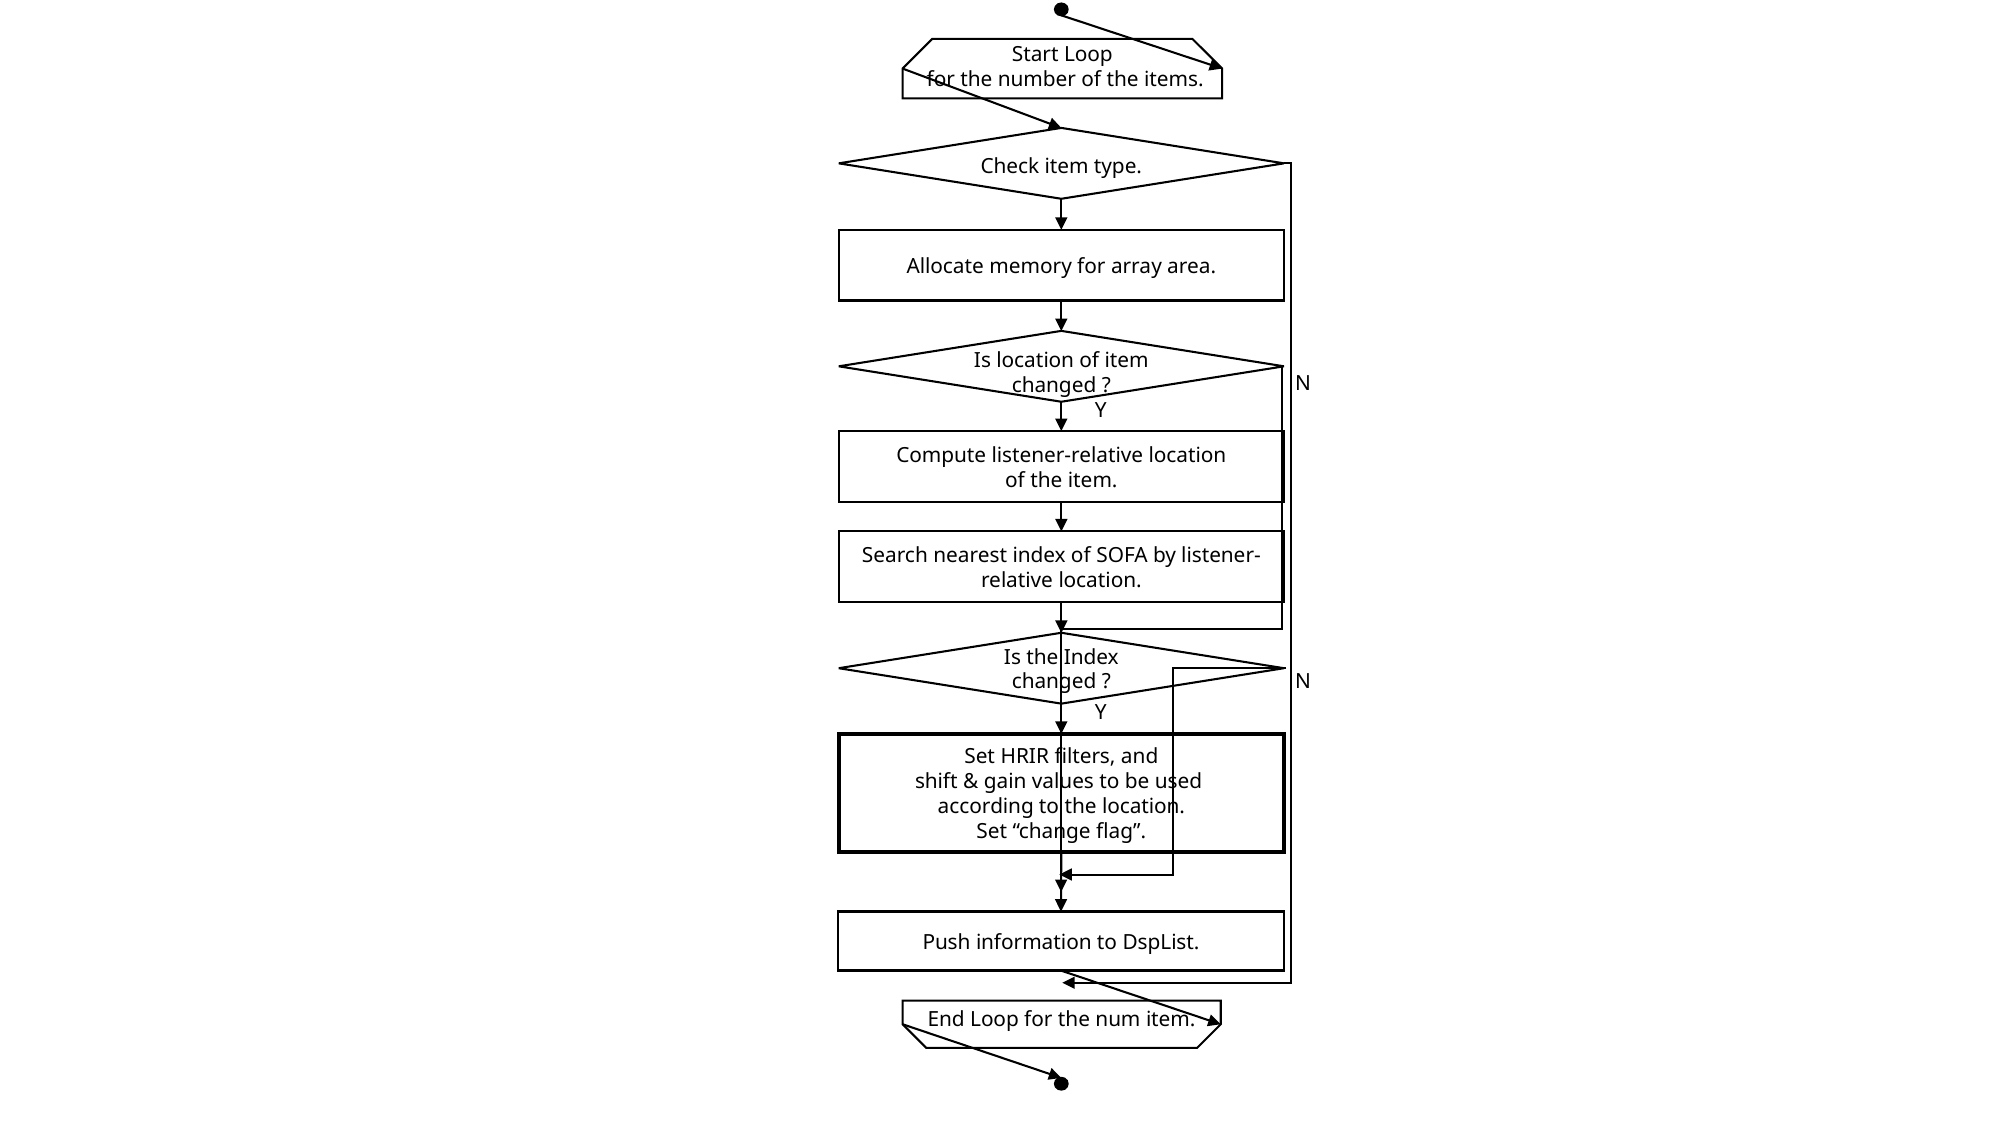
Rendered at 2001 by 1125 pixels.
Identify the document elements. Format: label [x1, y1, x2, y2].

text_box [838, 3, 1323, 1090]
